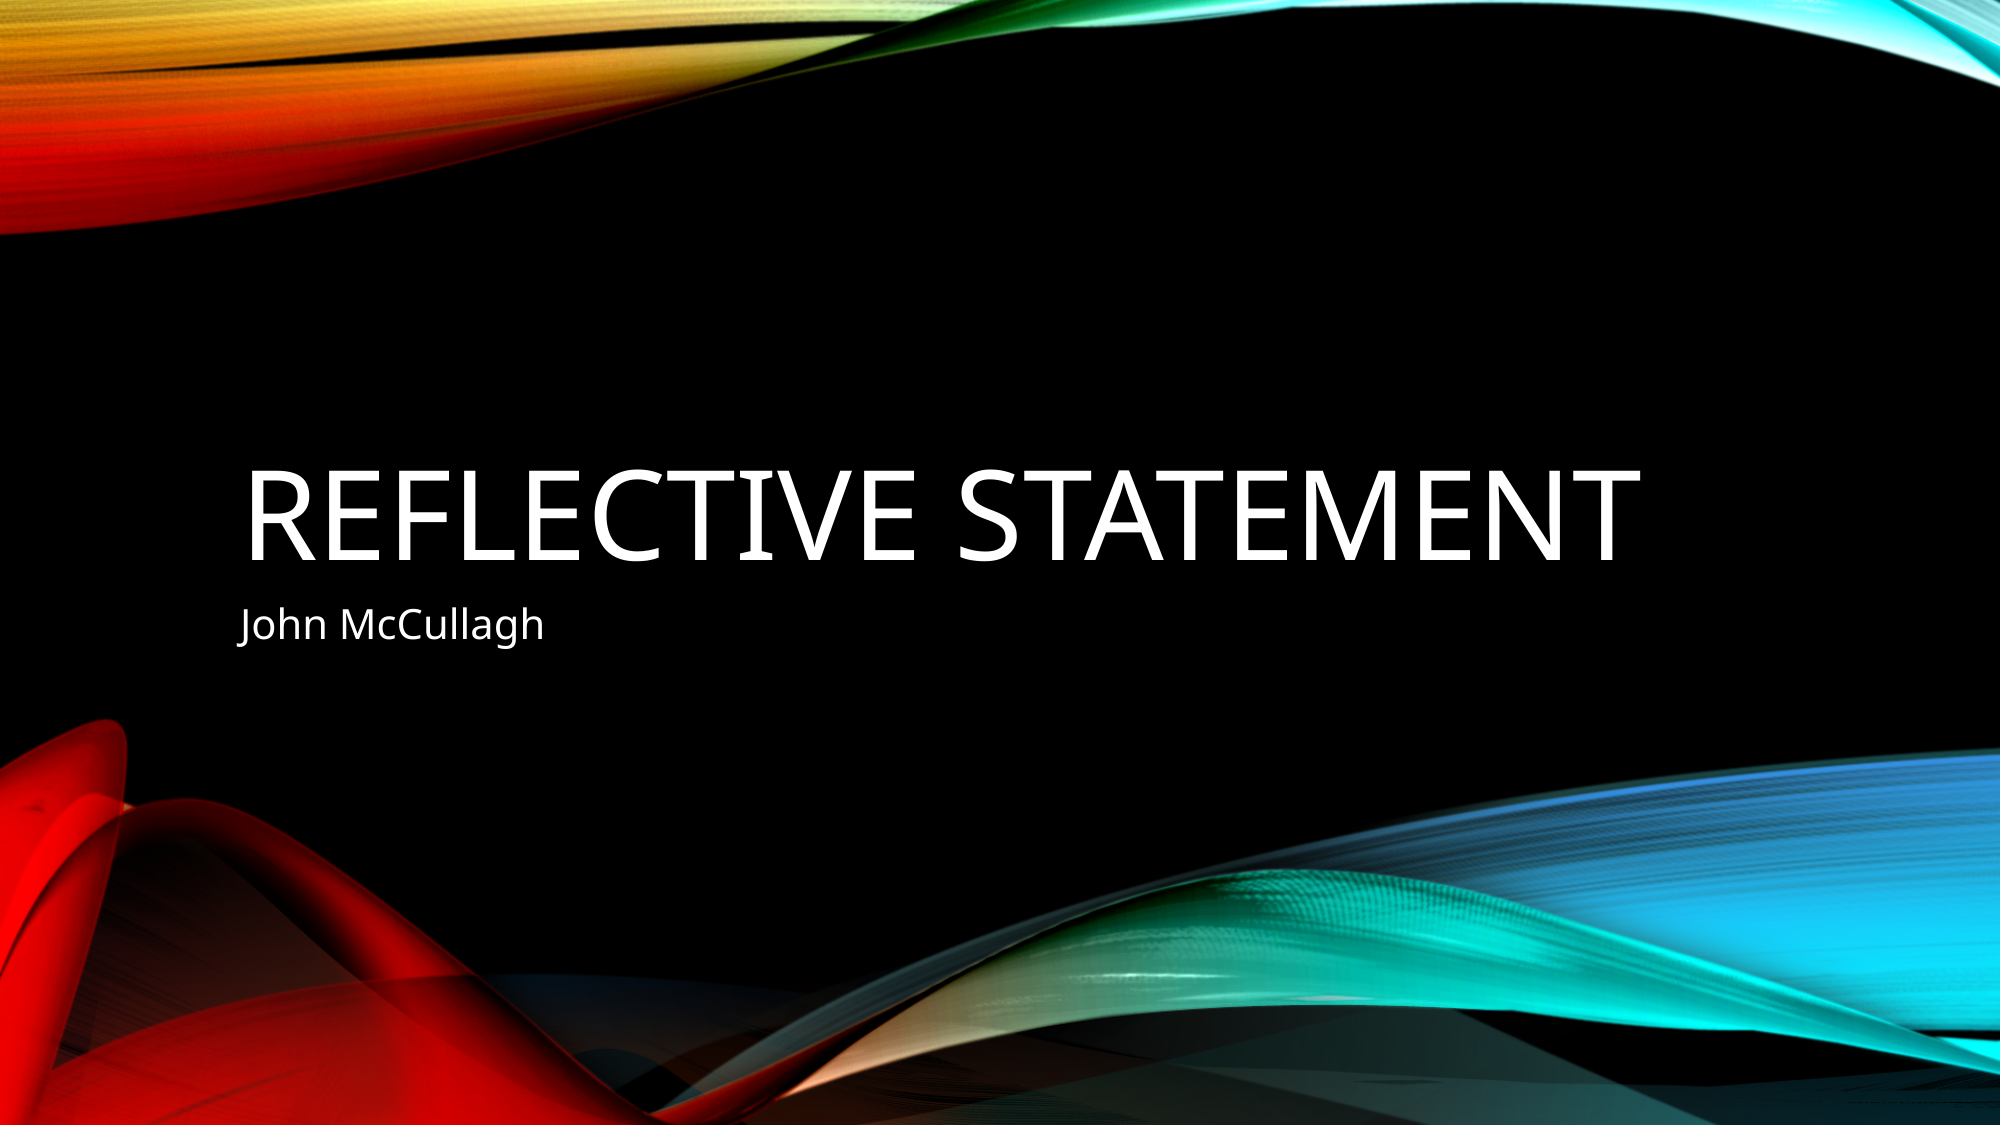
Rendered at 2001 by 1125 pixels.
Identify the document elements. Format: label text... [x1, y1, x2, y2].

subtitle John McCullagh [225, 595, 1775, 709]
picture [0, 0, 2000, 237]
title Reflective statement [225, 295, 1775, 595]
picture [0, 717, 2000, 1125]
